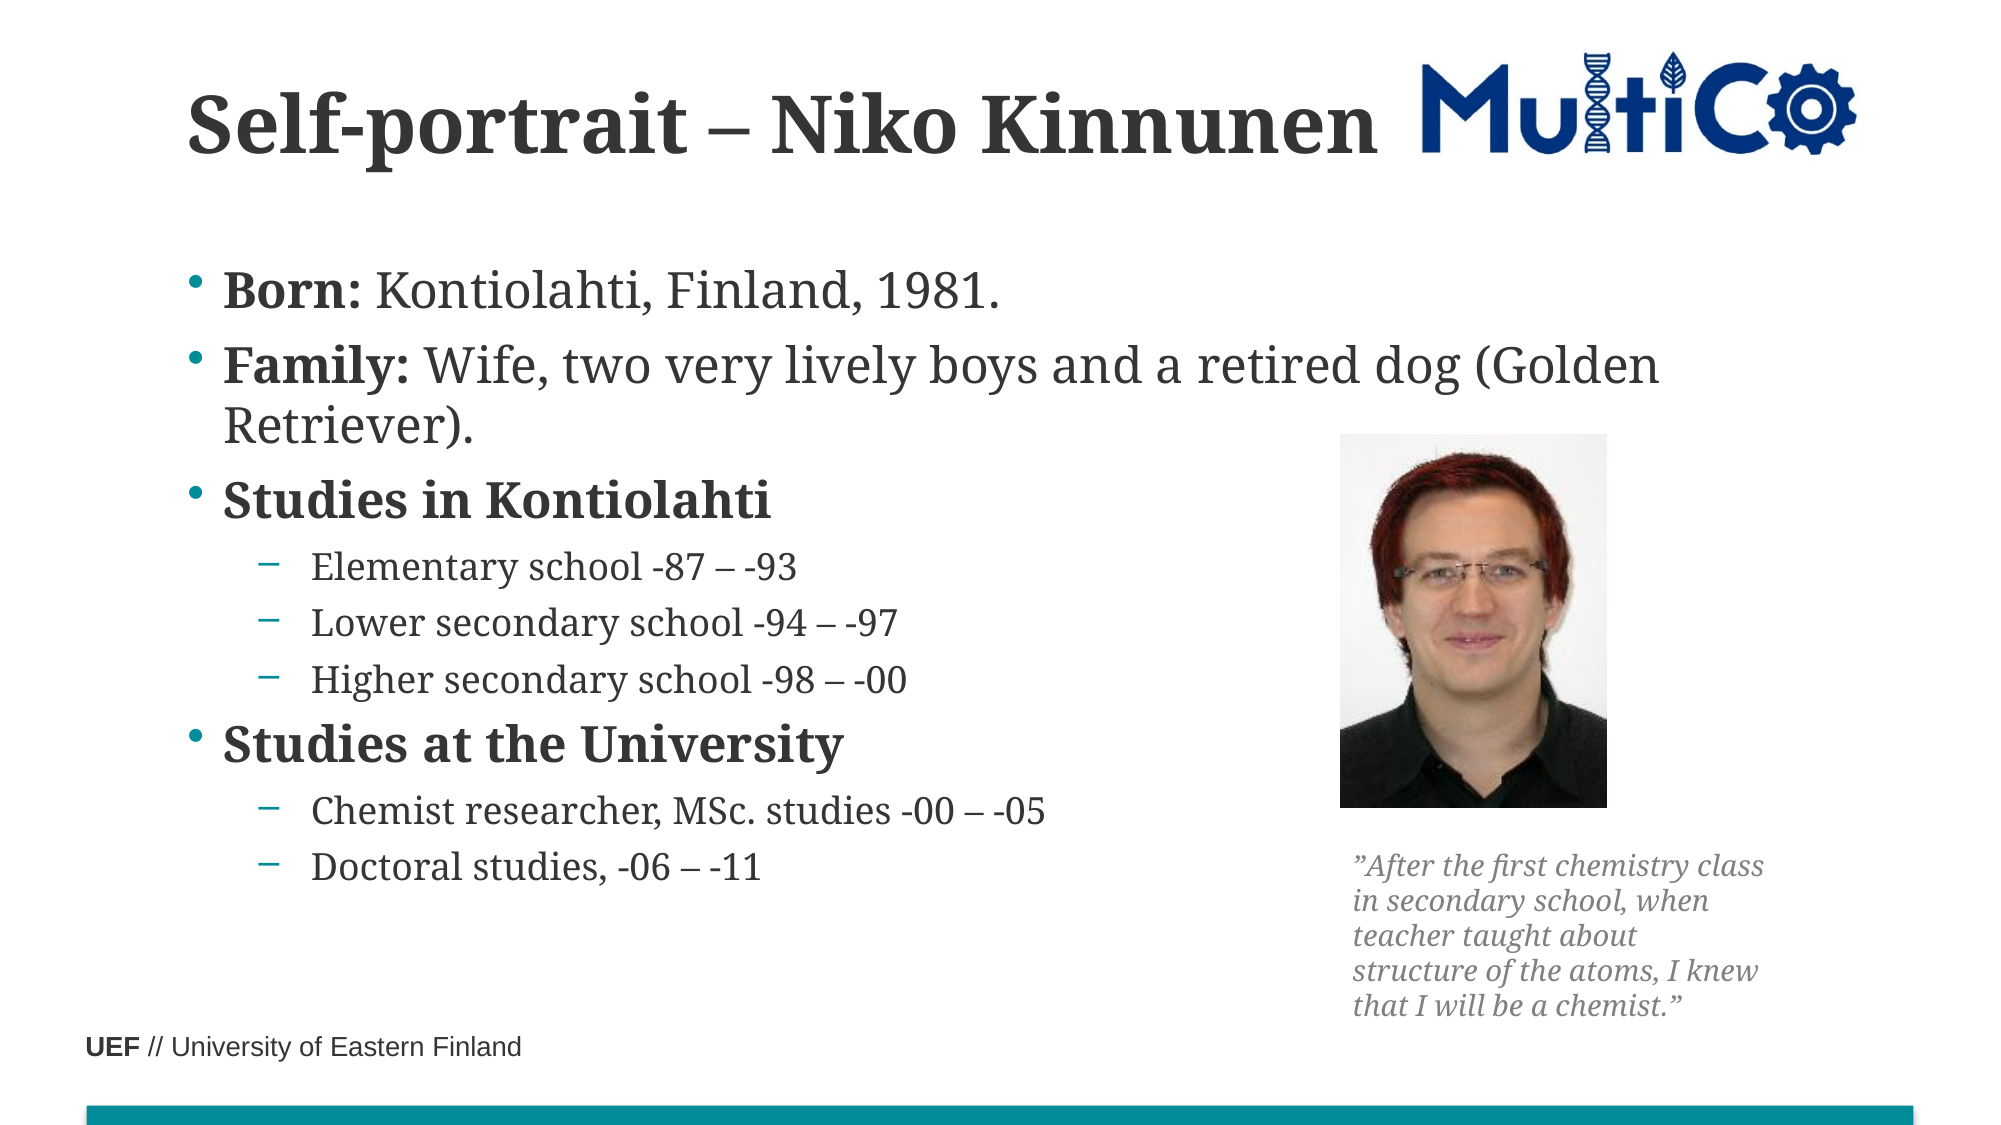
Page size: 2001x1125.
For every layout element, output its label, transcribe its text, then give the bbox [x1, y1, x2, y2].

picture [1406, 29, 1873, 176]
picture [1339, 434, 1607, 808]
title Self-portrait – Niko Kinnunen [172, 66, 1817, 232]
list Born: Kontiolahti, Finland, 1981. Family: Wife, two very lively boys and a retired dog (Golden Retriever). Studies in Kontiolahti Elementary school -87 – -93 Lower secondary school -94 – -97 Higher secondary school -98 – -00 Studies at the University Chemist researcher, MSc. studies -00 – -05 Doctoral studies, -06 – -11 [172, 250, 1817, 936]
text_box ”After the first chemistry class in secondary school, when teacher taught about structure of the atoms, I knew that I will be a chemist.” [1337, 840, 1780, 1030]
